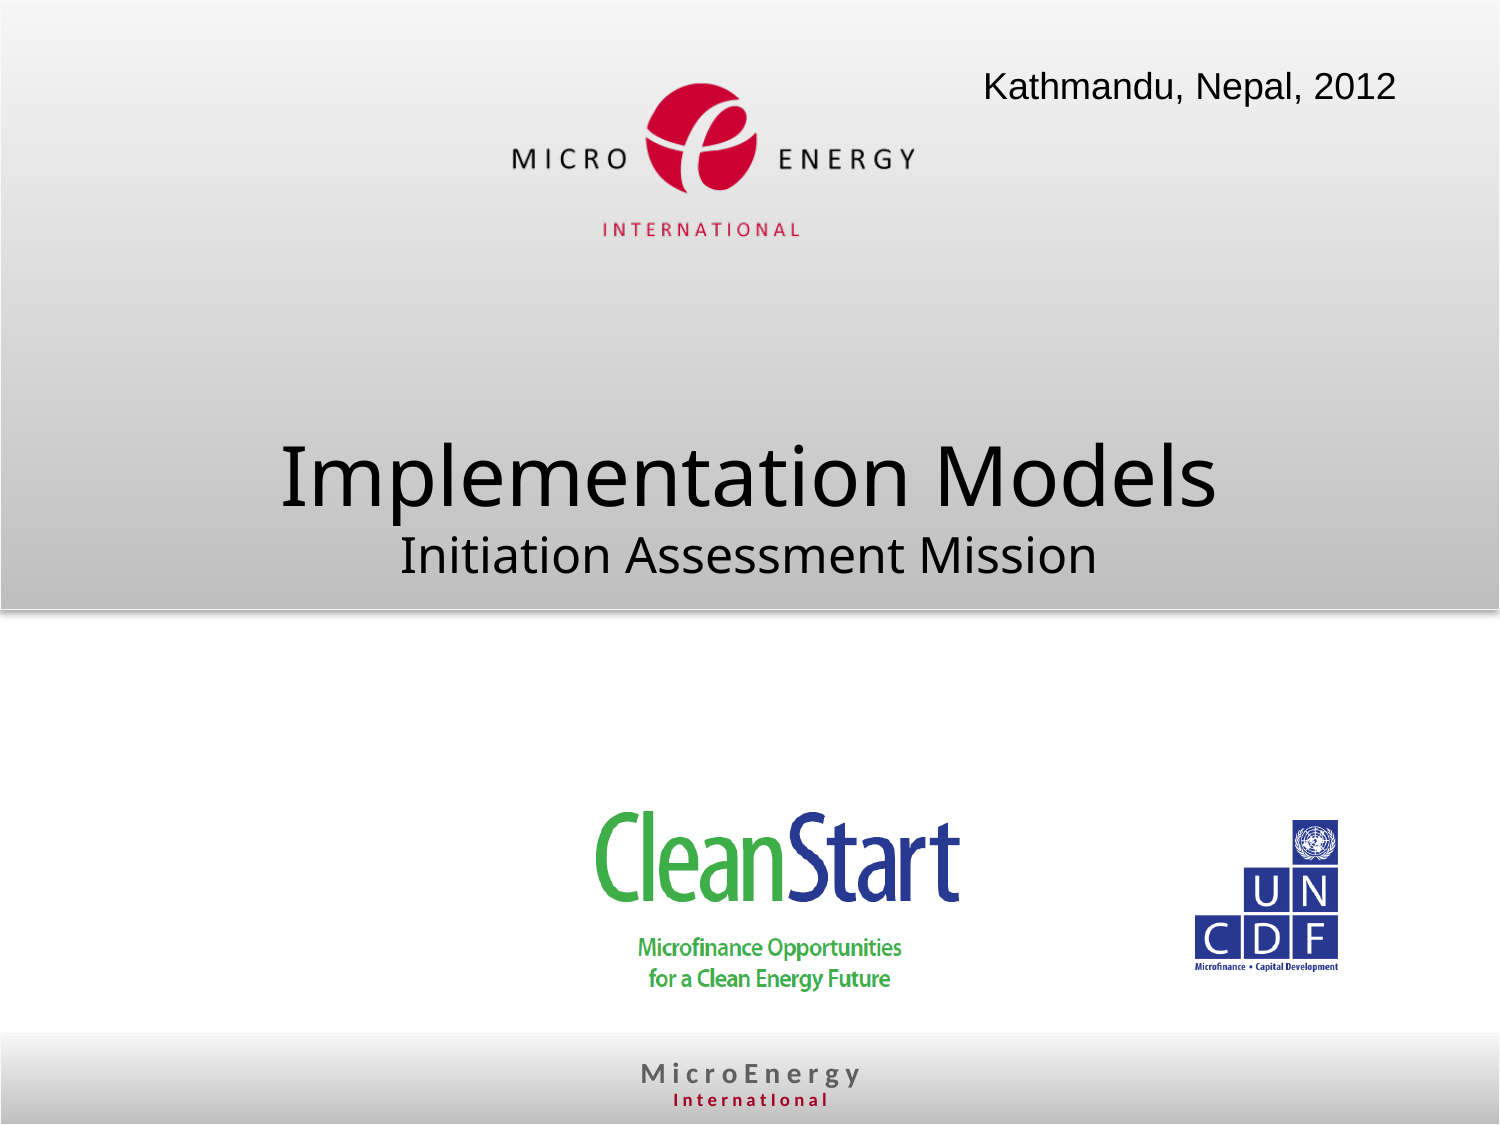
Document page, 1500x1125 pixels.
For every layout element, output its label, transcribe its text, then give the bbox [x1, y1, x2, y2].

picture [468, 70, 938, 258]
picture [1195, 820, 1338, 972]
picture [574, 785, 987, 999]
text_box Kathmandu, Nepal, 2012 [702, 54, 1412, 115]
title Implementation Models Initiation Assessment Mission [112, 349, 1388, 591]
